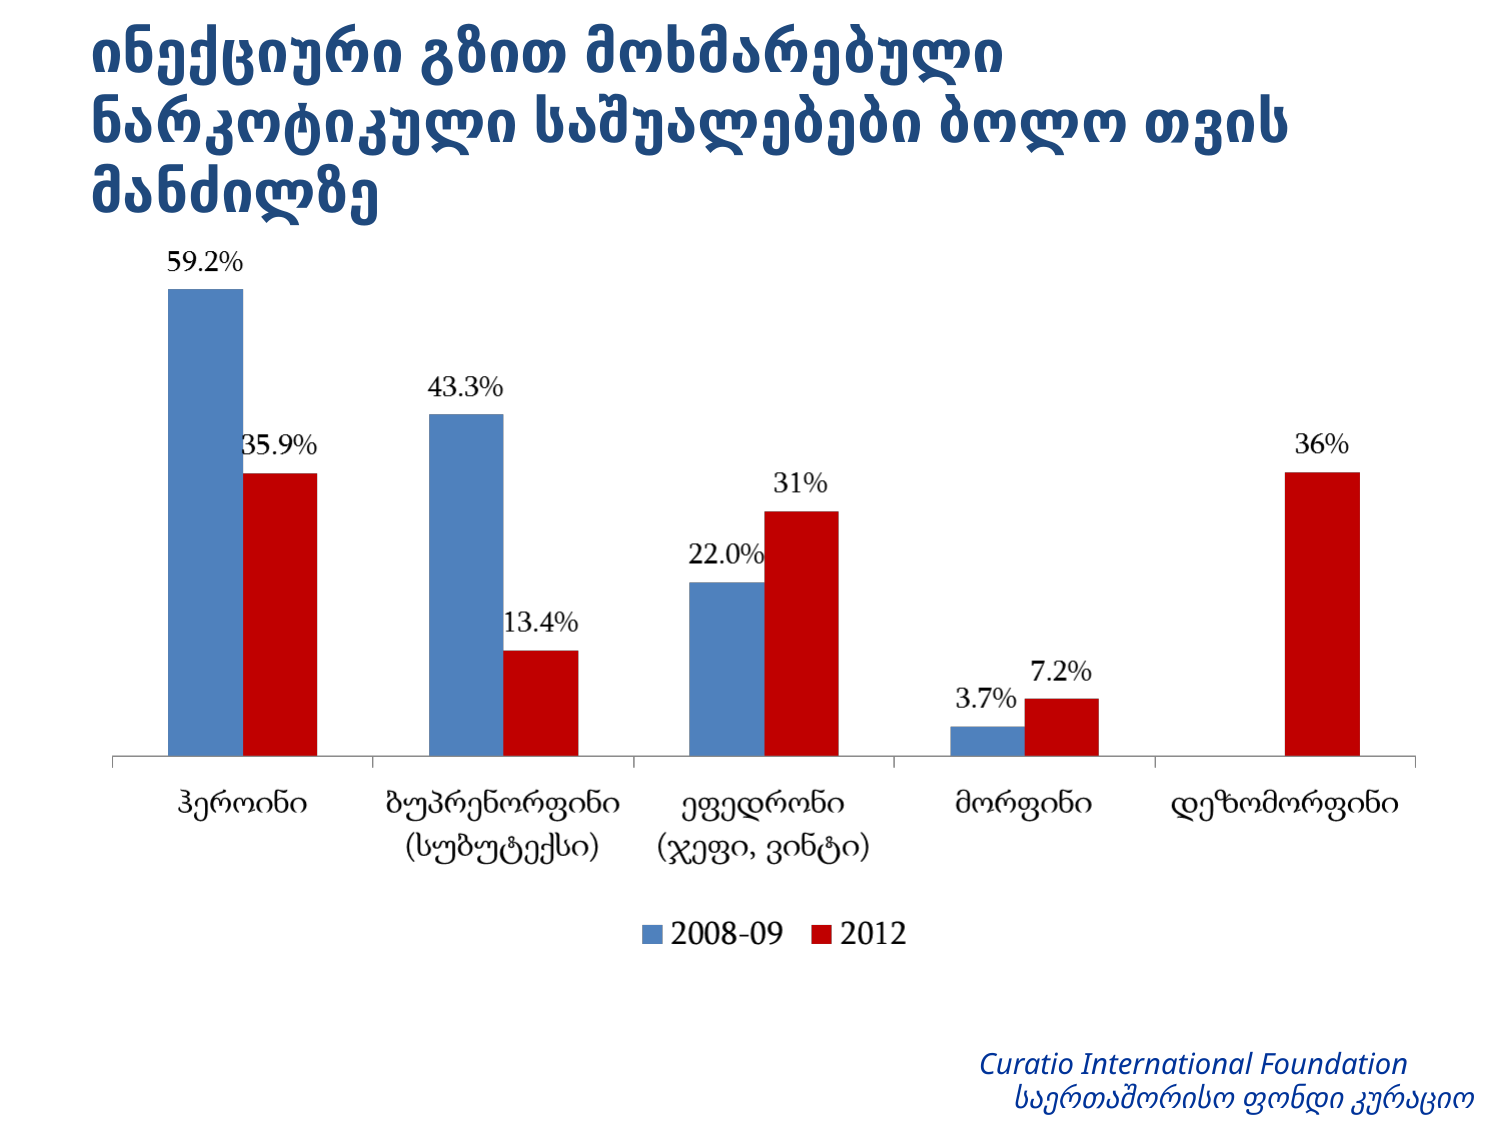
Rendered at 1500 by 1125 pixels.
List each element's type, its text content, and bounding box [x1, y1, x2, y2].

text_box ინექციური გზით მოხმარებული ნარკოტიკული საშუალებები ბოლო თვის მანძილზე [74, 62, 1425, 175]
picture [87, 174, 1451, 976]
footer Curatio International Foundation [937, 1037, 1450, 1091]
text_box საერთაშორისო ფონდი კურაციო [987, 1072, 1500, 1125]
